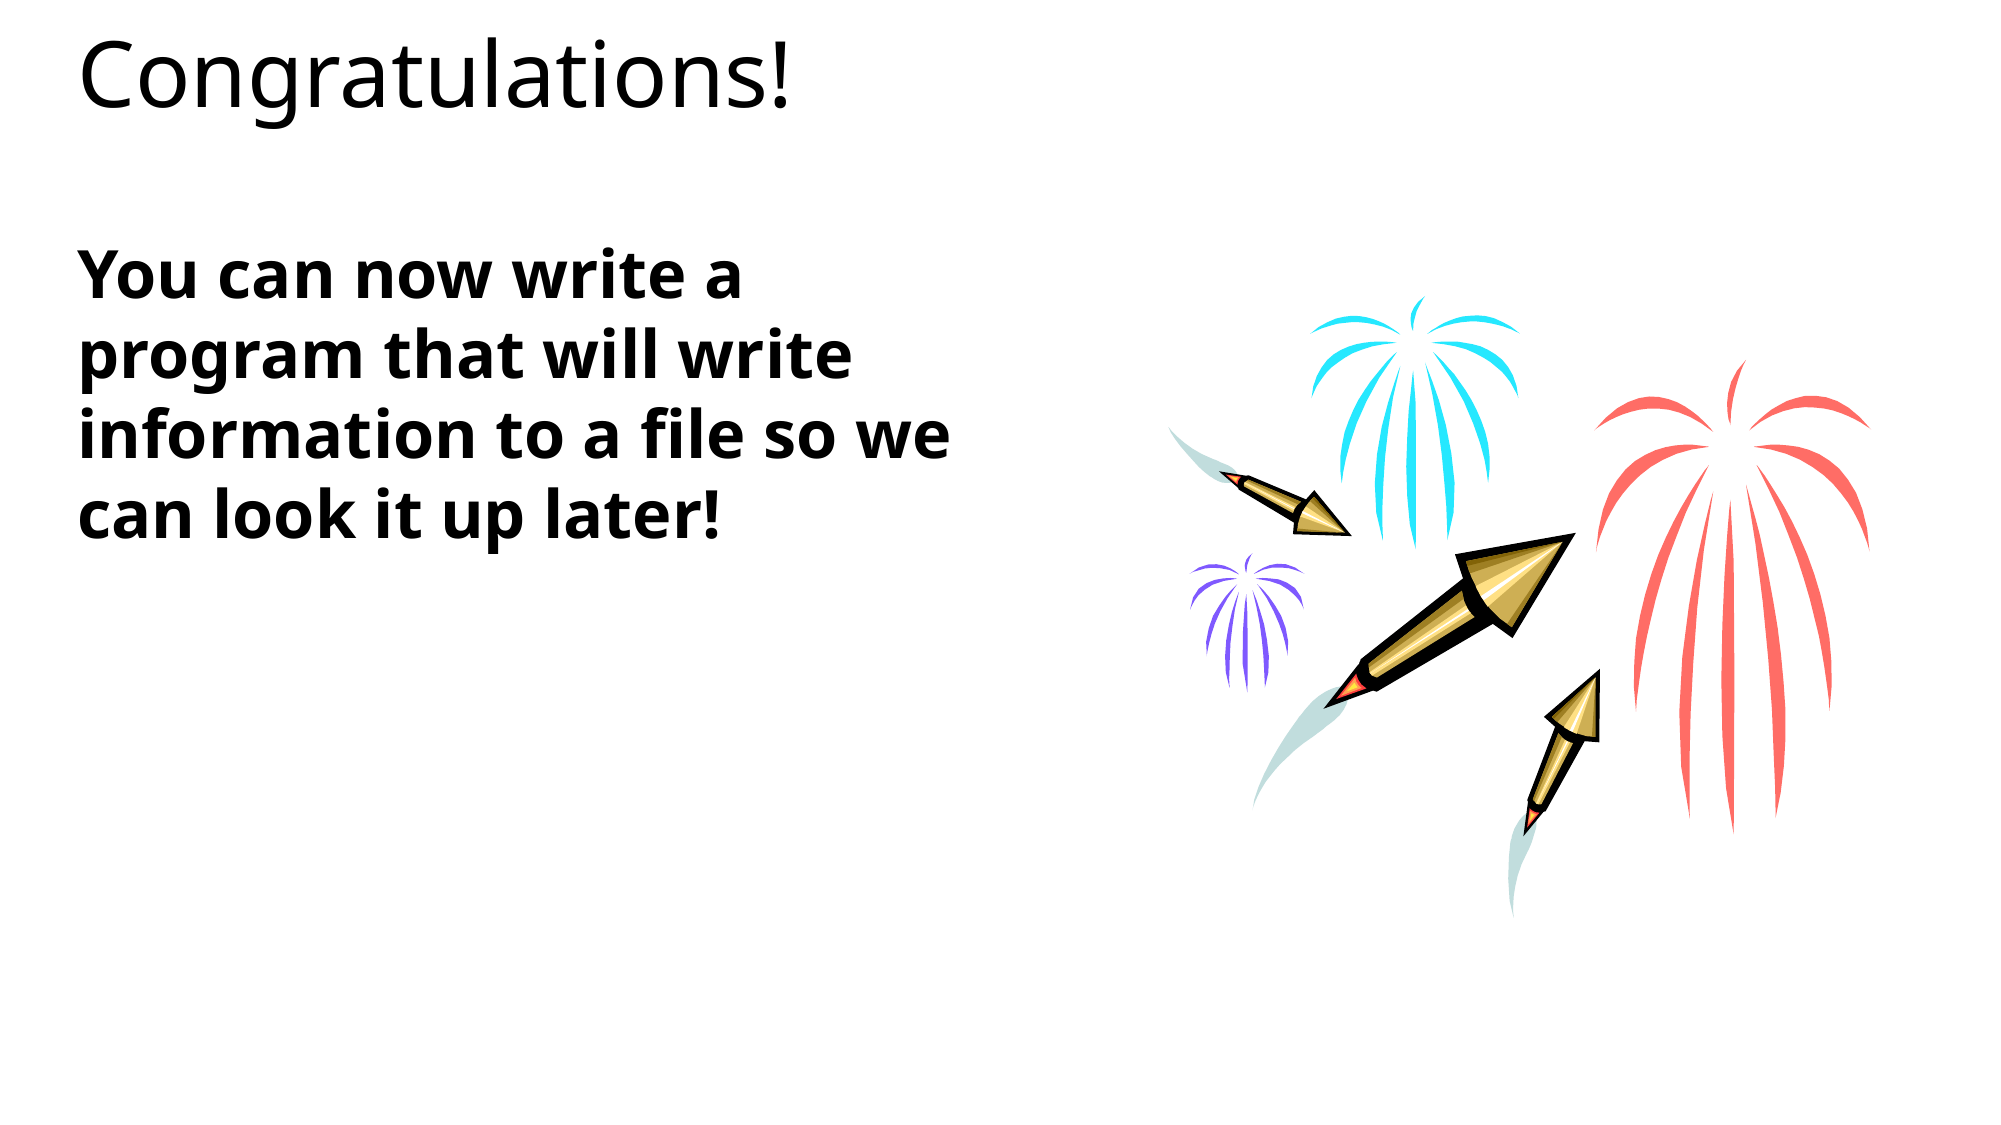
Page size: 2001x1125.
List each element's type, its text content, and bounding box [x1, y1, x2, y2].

list You can now write a program that will write information to a file so we can look it up later! [62, 224, 984, 1038]
title Congratulations! [62, 29, 1953, 205]
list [1167, 292, 1872, 919]
